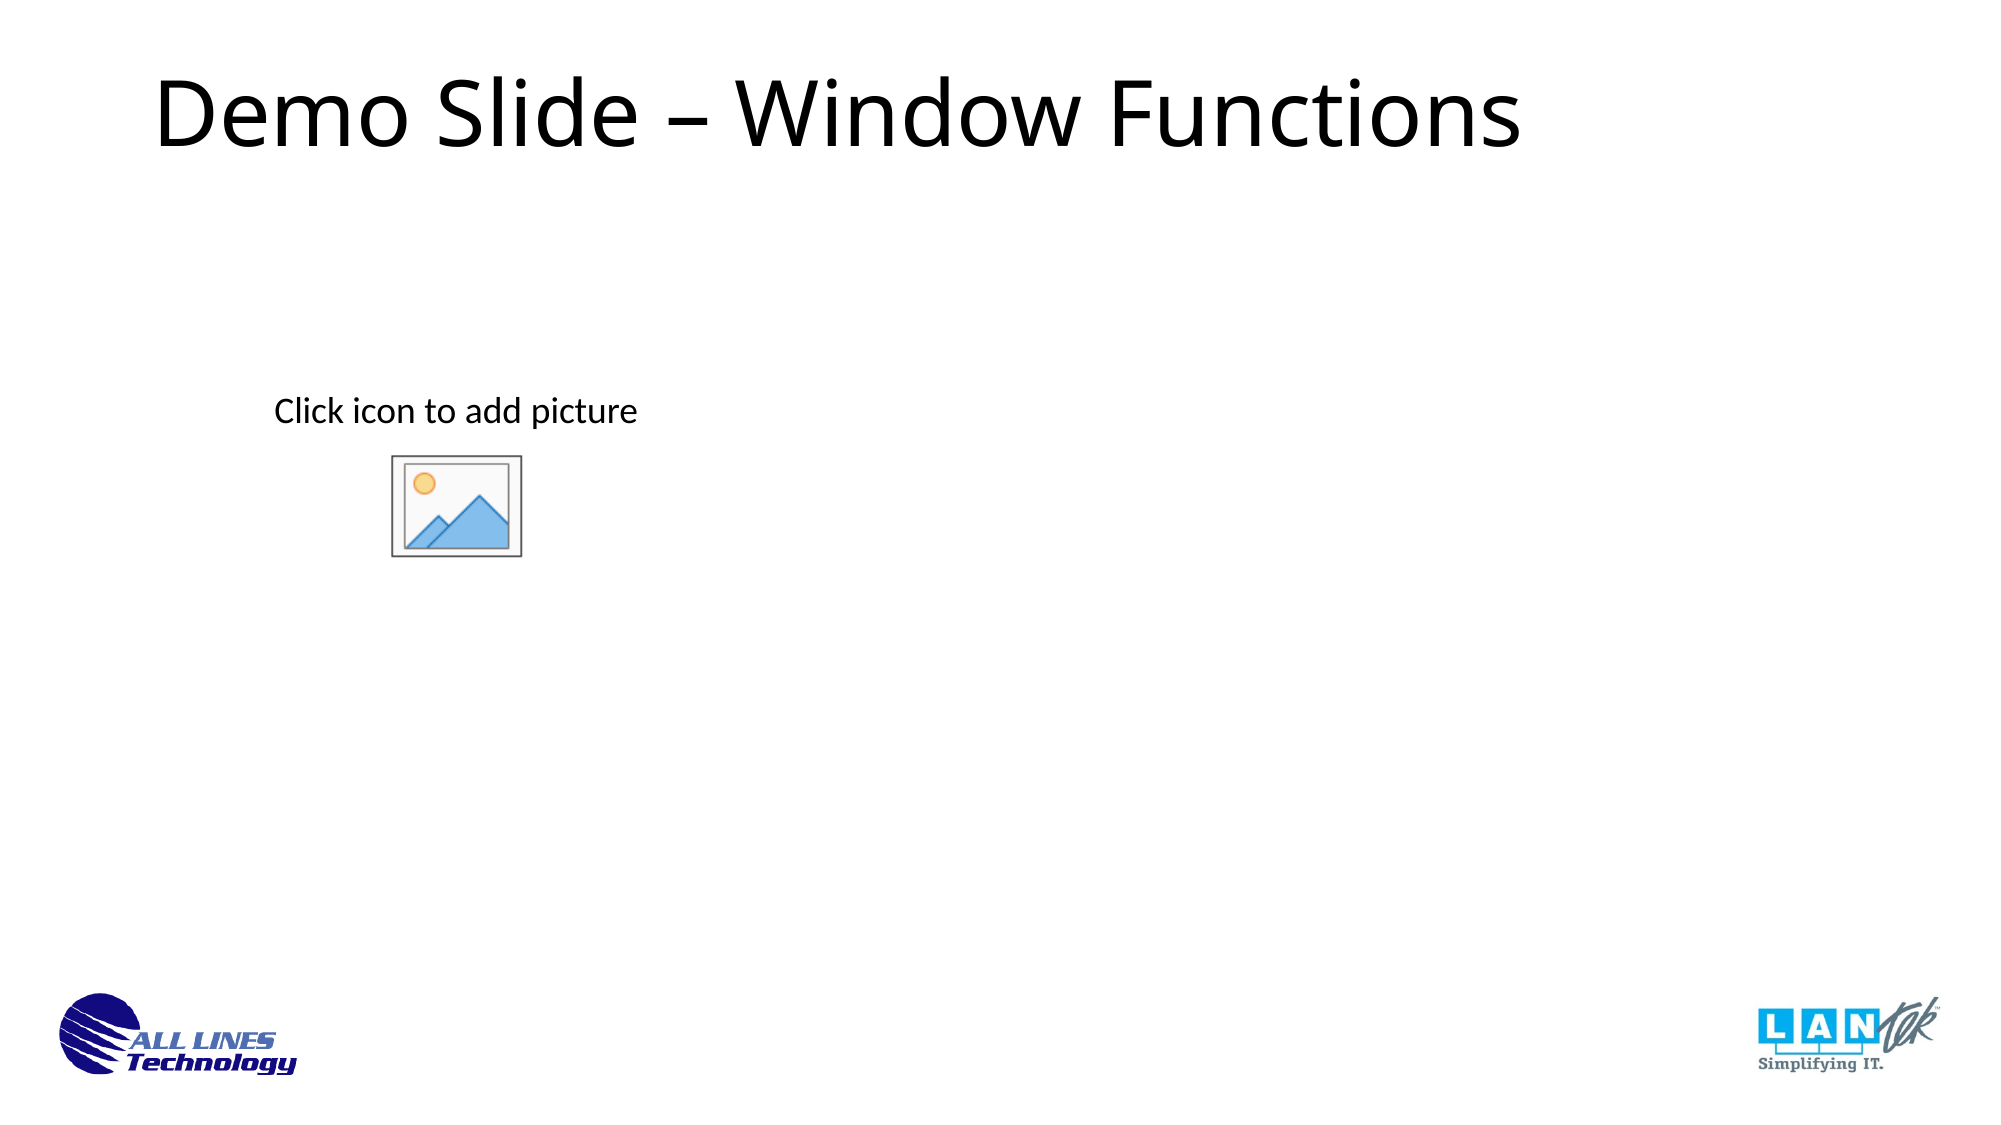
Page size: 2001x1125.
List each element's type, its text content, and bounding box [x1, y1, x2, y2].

title Demo Slide – Window Functions [137, 59, 1863, 278]
picture [1754, 993, 1947, 1075]
picture [59, 993, 297, 1075]
picture [326, 378, 587, 635]
